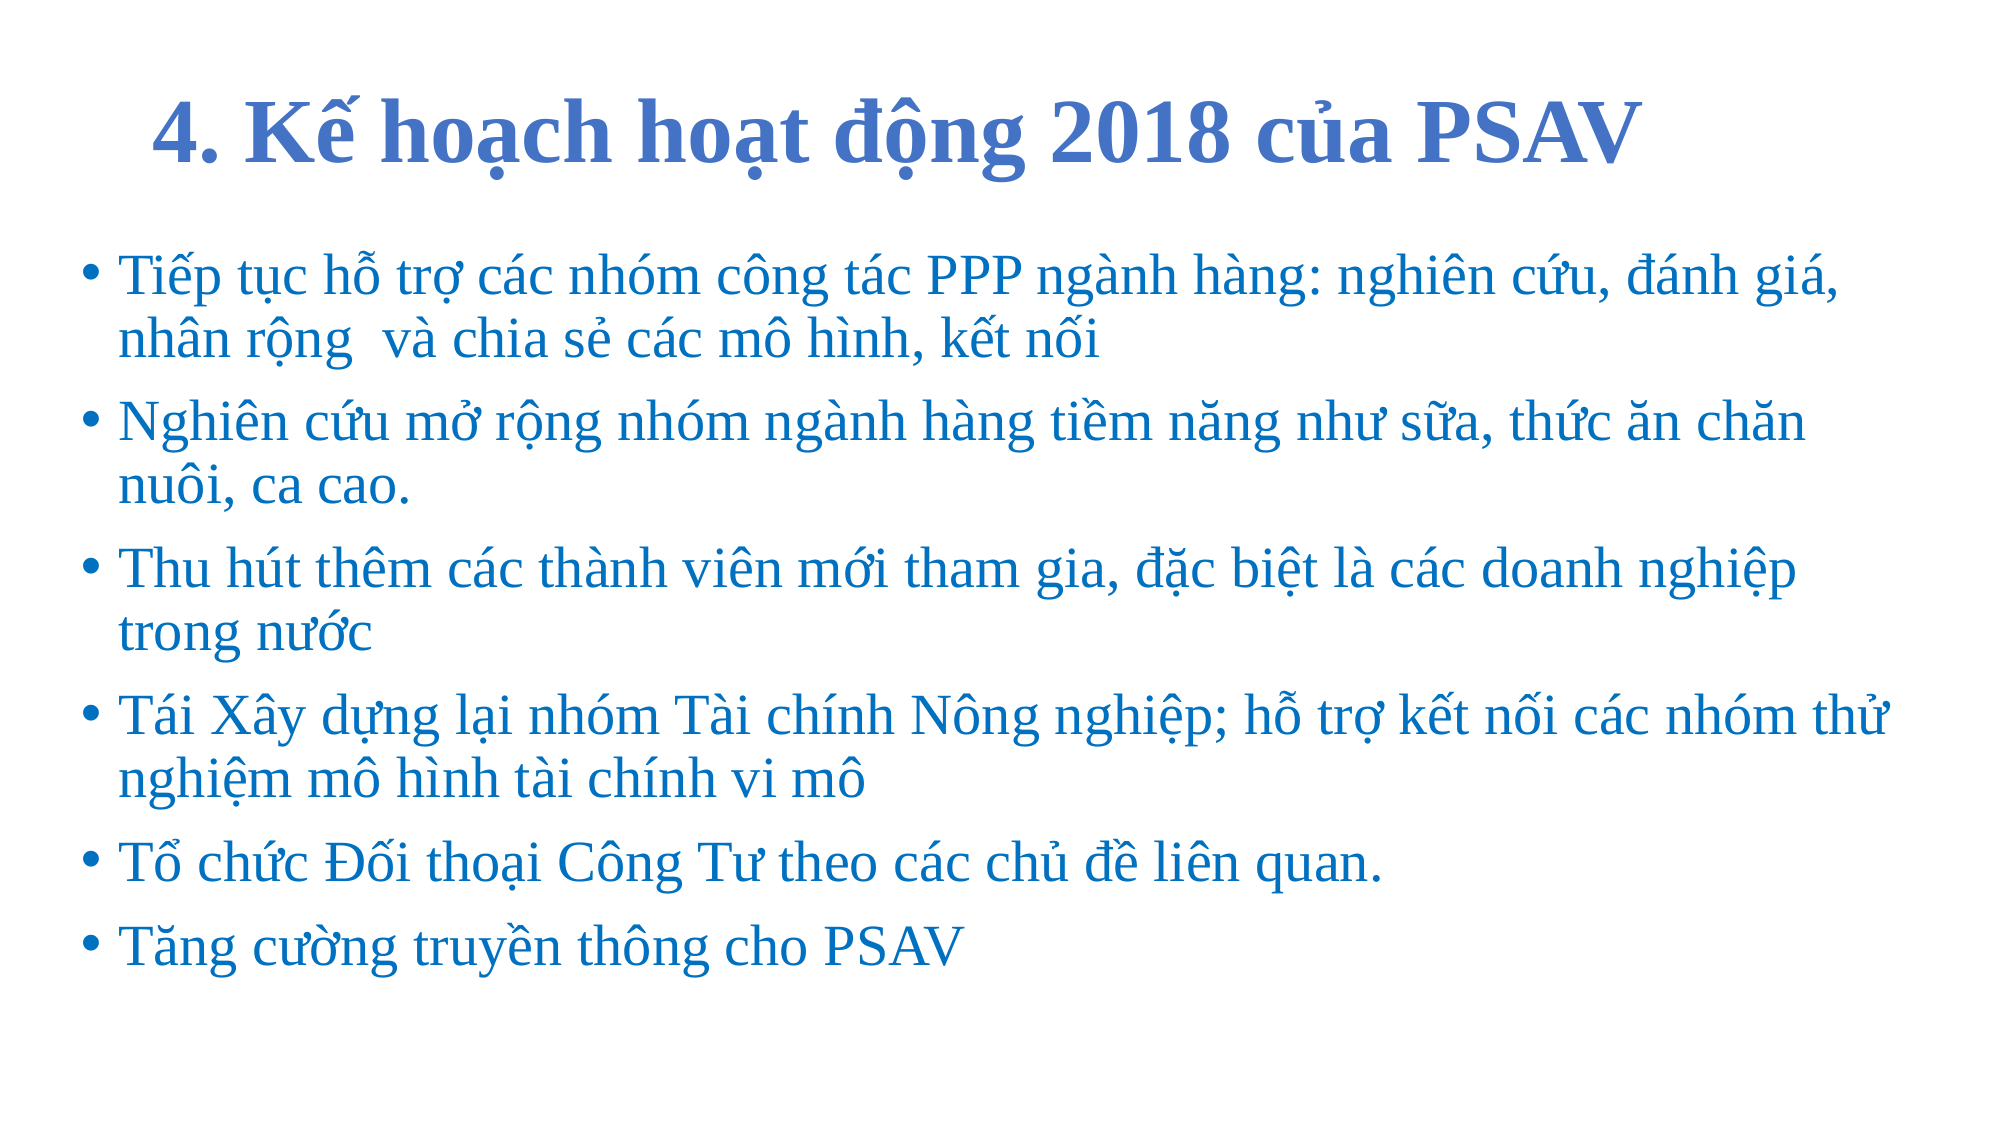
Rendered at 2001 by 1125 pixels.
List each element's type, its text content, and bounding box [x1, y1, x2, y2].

list Tiếp tục hỗ trợ các nhóm công tác PPP ngành hàng: nghiên cứu, đánh giá, nhân rộng và chia sẻ các mô hình, kết nối Nghiên cứu mở rộng nhóm ngành hàng tiềm năng như sữa, thức ăn chăn nuôi, ca cao. Thu hút thêm các thành viên mới tham gia, đặc biệt là các doanh nghiệp trong nước Tái Xây dựng lại nhóm Tài chính Nông nghiệp; hỗ trợ kết nối các nhóm thử nghiệm mô hình tài chính vi mô Tổ chức Đối thoại Công Tư theo các chủ đề liên quan. Tăng cường truyền thông cho PSAV [65, 236, 1941, 1094]
title 4. Kế hoạch hoạt động 2018 của PSAV [137, 59, 1863, 207]
